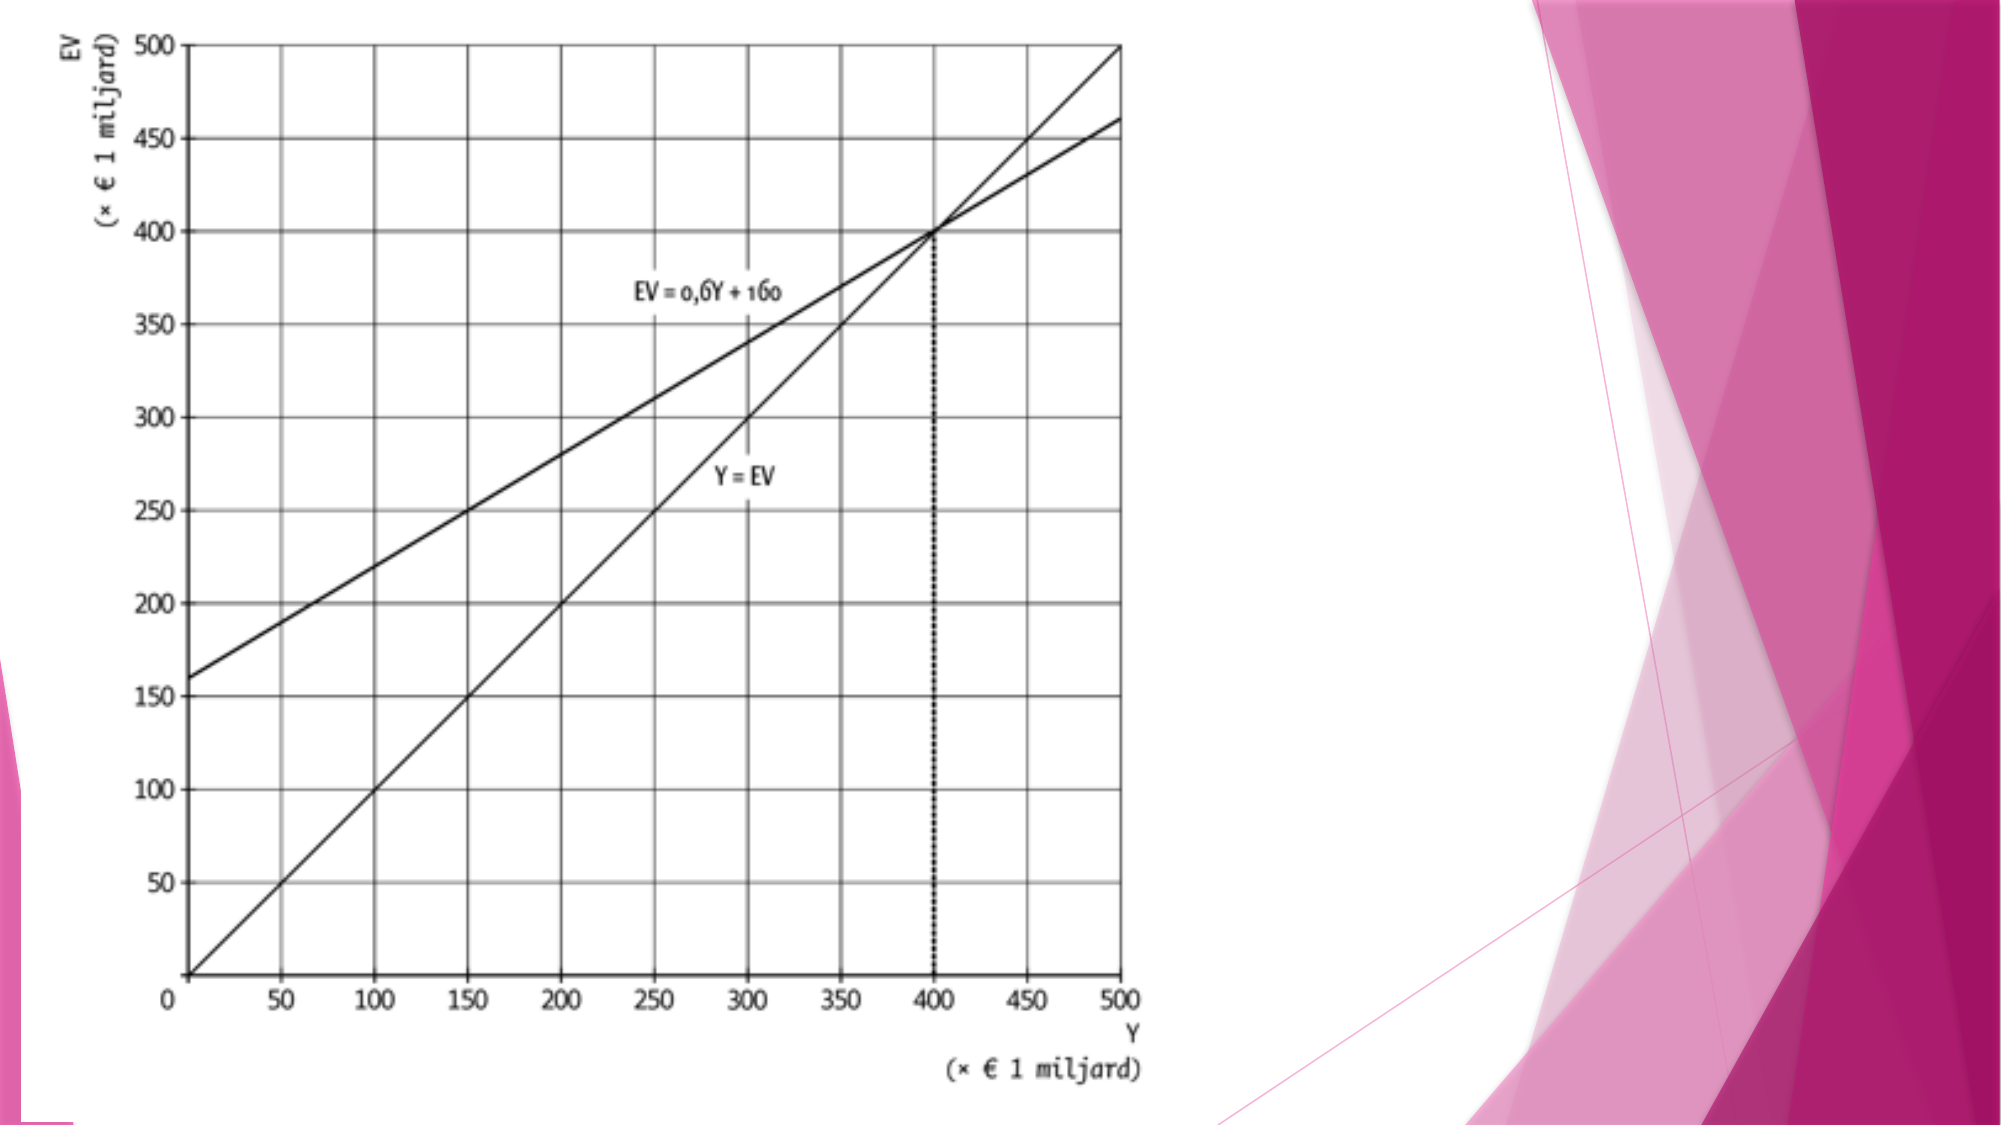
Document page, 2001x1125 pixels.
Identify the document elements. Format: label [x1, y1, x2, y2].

picture [21, 0, 1215, 1122]
